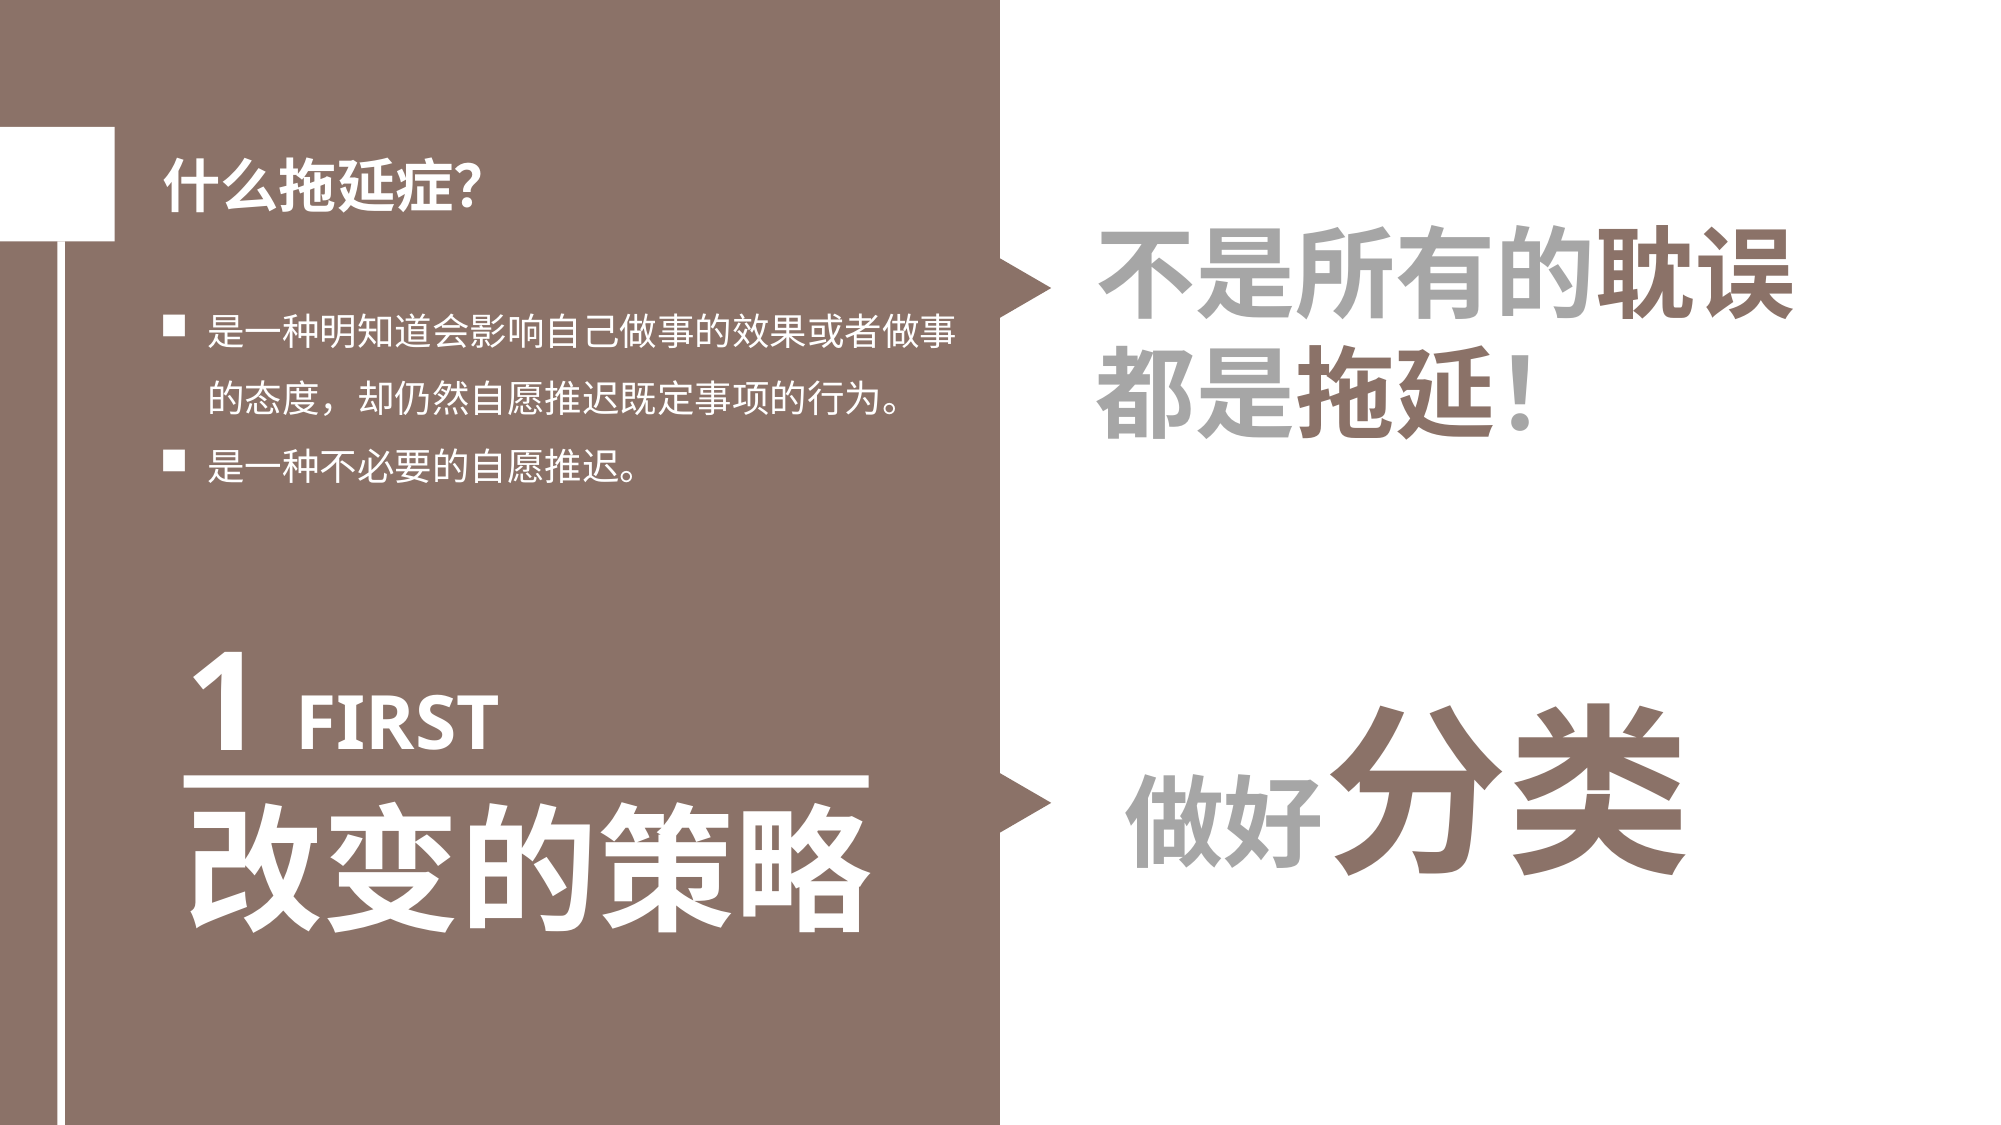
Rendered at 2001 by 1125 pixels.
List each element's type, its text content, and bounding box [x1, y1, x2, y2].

text_box [56, 240, 66, 1125]
text_box FIRST [280, 667, 515, 772]
text_box 不是所有的耽误都是拖延！ [1080, 203, 1892, 458]
text_box [0, 0, 1001, 1125]
text_box 是一种明知道会影响自己做事的效果或者做事的态度，却仍然自愿推迟既定事项的行为。 是一种不必要的自愿推迟。 [145, 277, 979, 496]
text_box 做好分类 [1109, 668, 1892, 904]
text_box 什么拖延症？ [147, 141, 527, 226]
text_box 改变的策略 [170, 775, 888, 956]
text_box 1 [170, 605, 280, 786]
text_box [998, 256, 1054, 320]
text_box [998, 771, 1054, 835]
text_box [0, 126, 116, 242]
text_box [183, 774, 870, 789]
